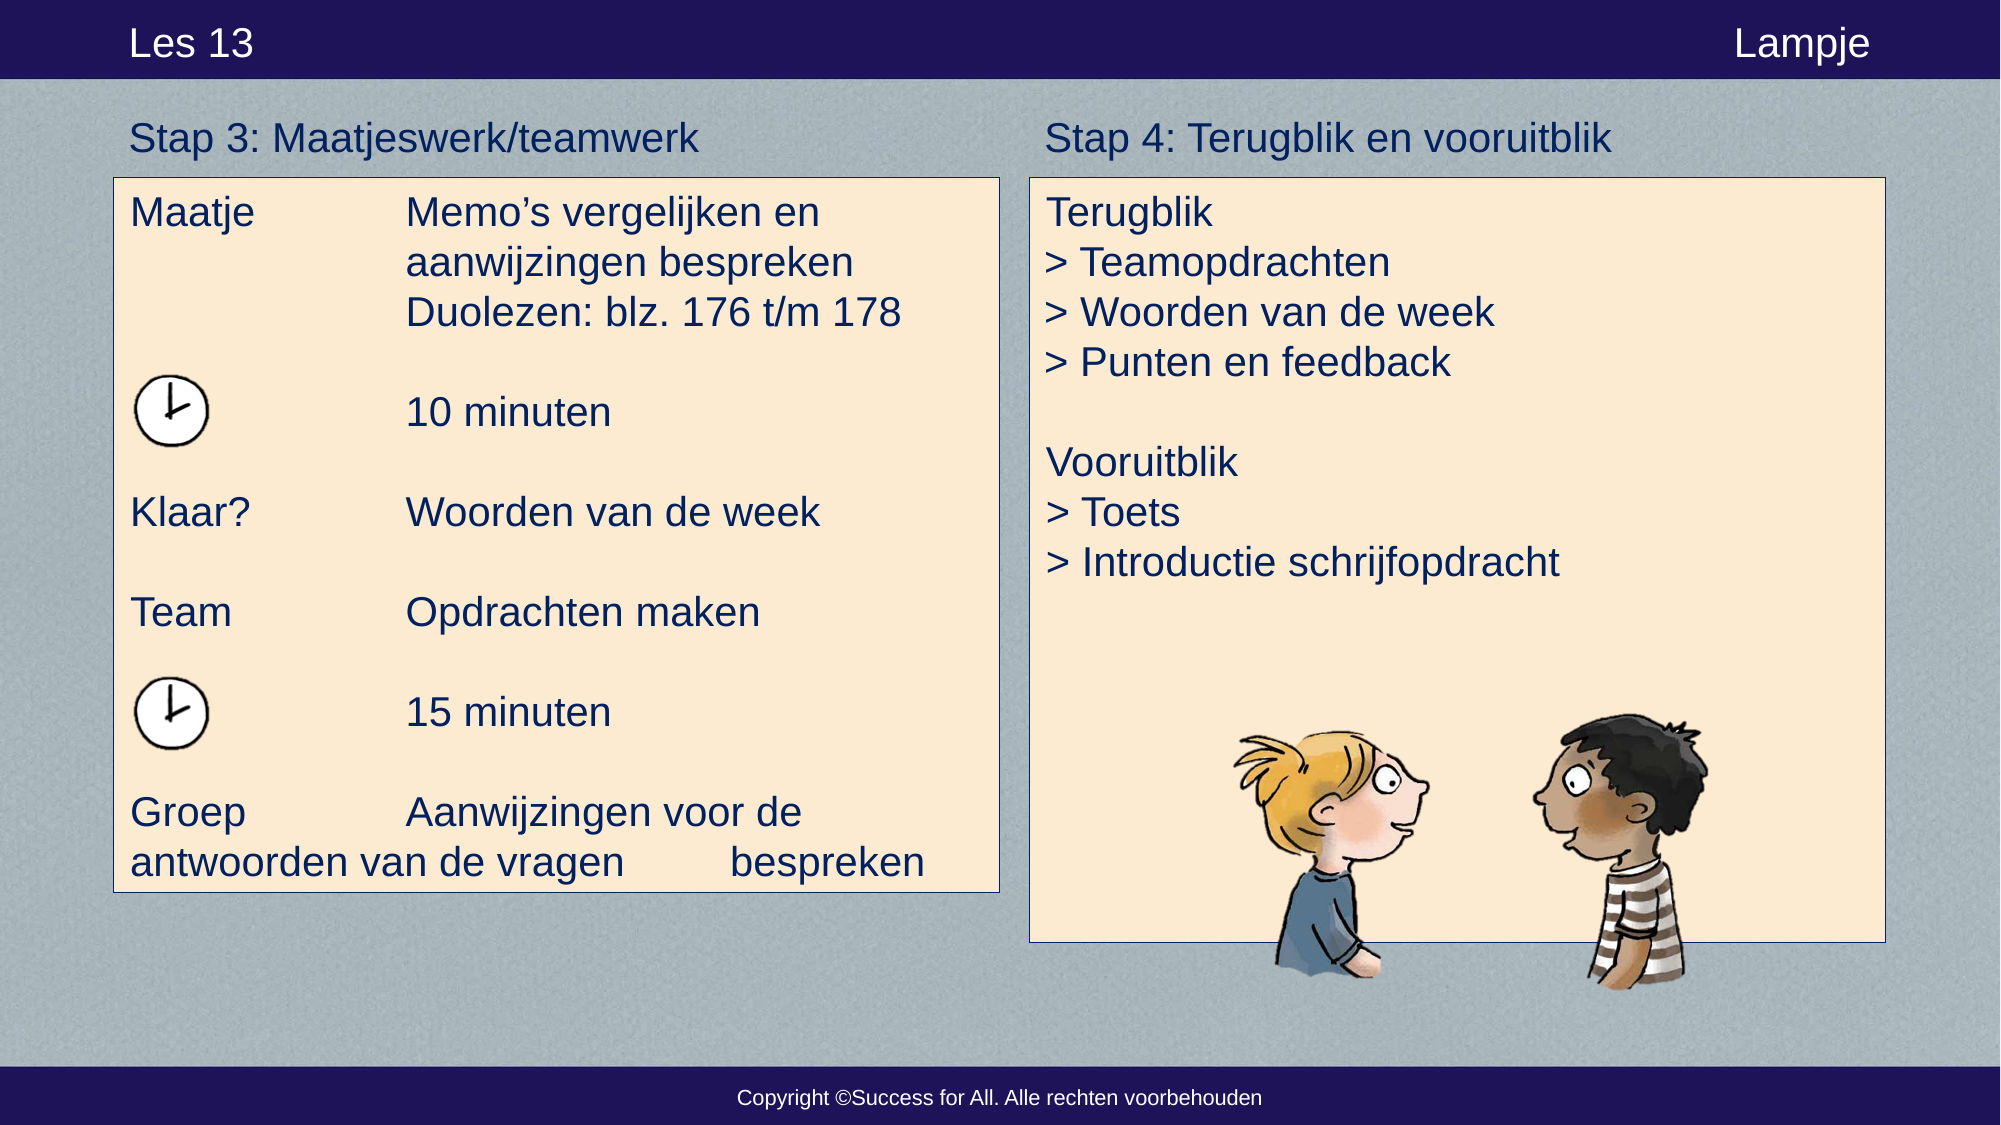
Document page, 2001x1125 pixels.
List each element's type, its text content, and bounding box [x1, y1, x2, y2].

text_box Lampje [999, 8, 1886, 73]
text_box Terugblik > Teamopdrachten > Woorden van de week > Punten en feedback Vooruitblik > Toets > Introductie schrijfopdracht [1029, 177, 1886, 943]
picture [0, 0, 2001, 1125]
text_box Stap 4: Terugblik en vooruitblik [1029, 103, 1822, 169]
text_box Les 13 [114, 8, 354, 73]
text_box Stap 3: Maatjeswerk/teamwerk [114, 103, 907, 169]
text_box Maatje Memo’s vergelijken en aanwijzingen bespreken Duolezen: blz. 176 t/m 178 10 minuten Klaar? Woorden van de week Team Opdrachten maken 15 minuten Groep Aanwijzingen voor de antwoorden van de vragen bespreken [113, 177, 1000, 893]
text_box Copyright ©Success for All. Alle rechten voorbehouden [0, 1076, 2000, 1125]
